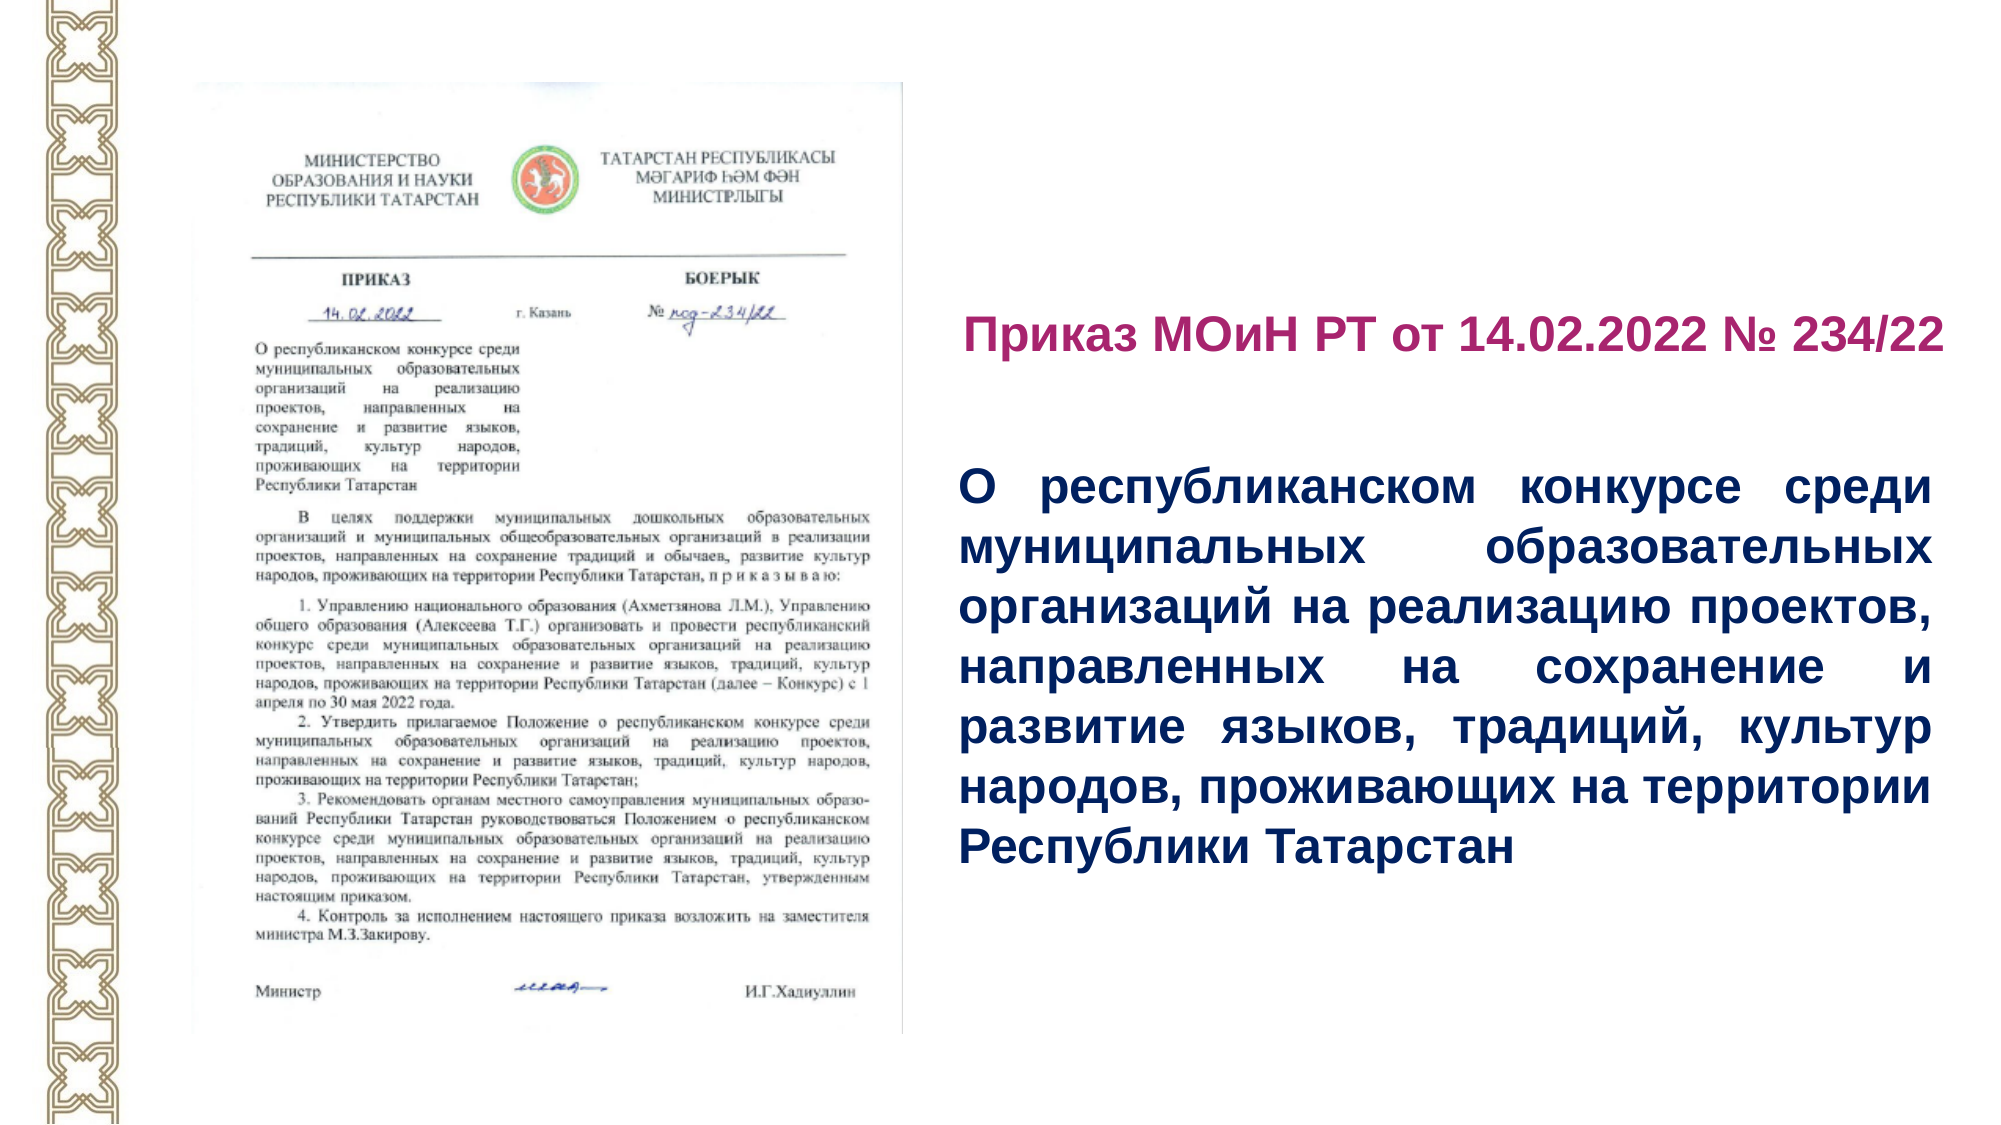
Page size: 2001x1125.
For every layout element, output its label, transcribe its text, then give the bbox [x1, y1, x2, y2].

picture [0, 0, 2001, 1125]
text_box Приказ МОиН РТ от 14.02.2022 № 234/22 [948, 293, 1961, 369]
text_box О республиканском конкурсе среди муниципальных образовательных организаций на реализацию проектов, направленных на сохранение и развитие языков, традиций, культур народов, проживающих на территории Республики Татарстан [943, 445, 1948, 881]
